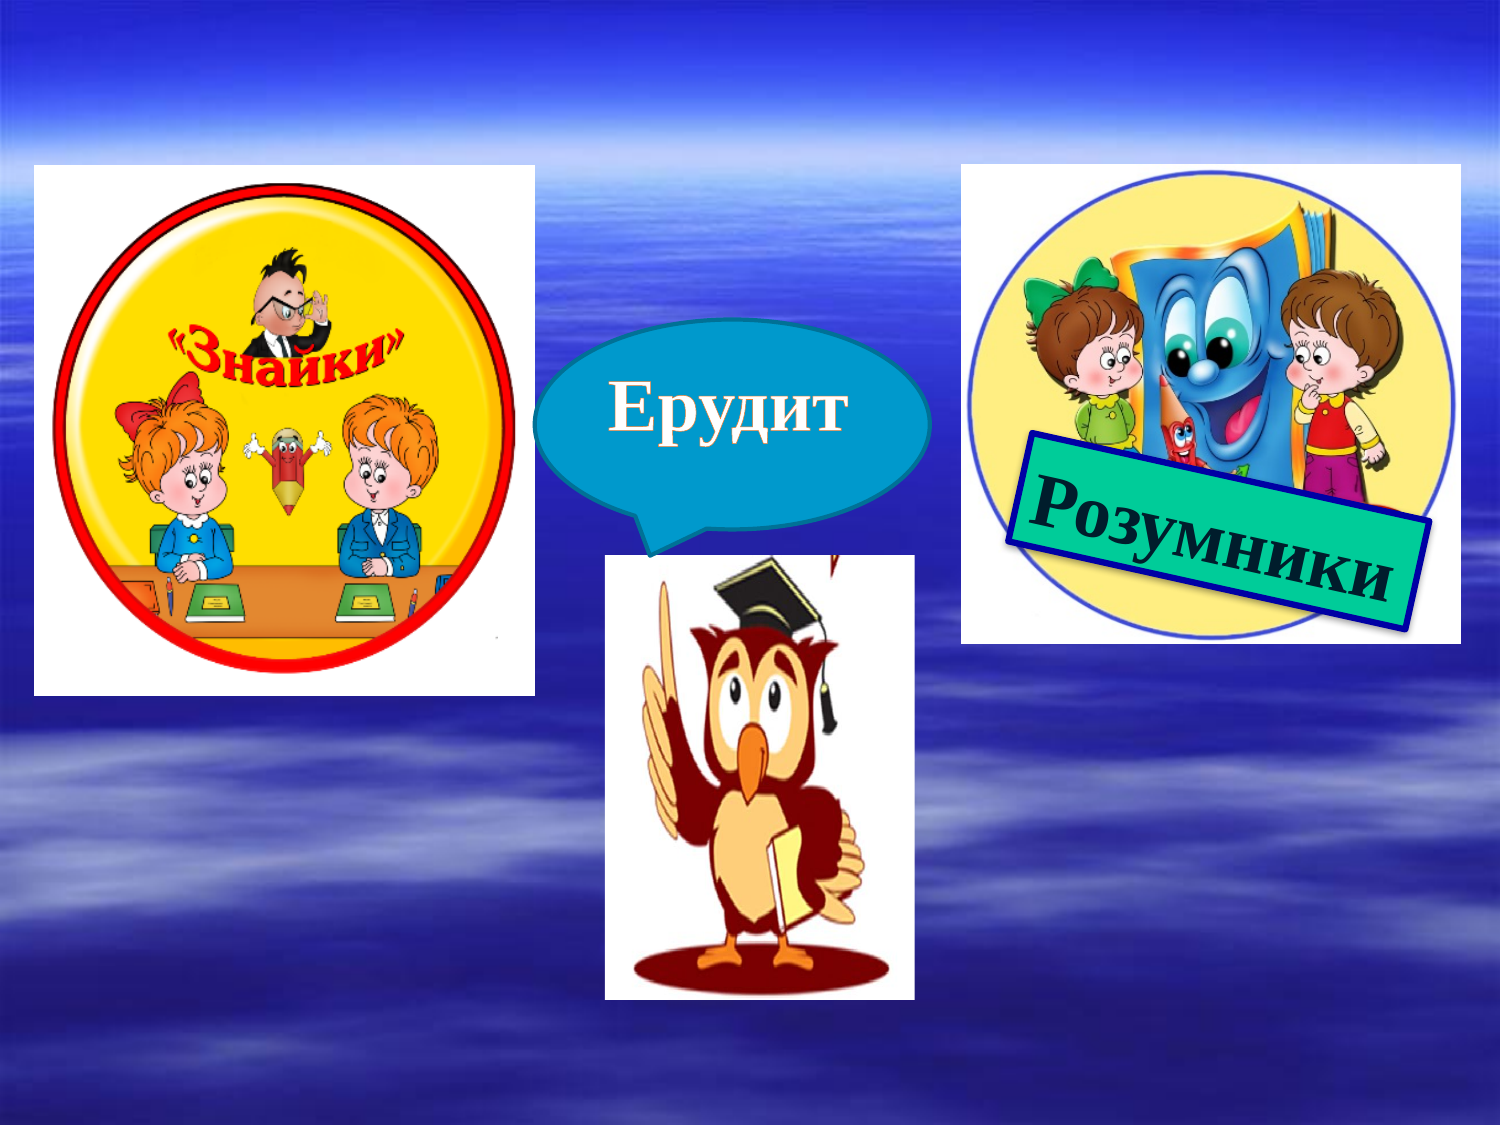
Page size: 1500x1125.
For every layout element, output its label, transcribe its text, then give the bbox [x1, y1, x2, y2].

text_box Ерудит [541, 317, 932, 553]
picture [0, 0, 1500, 1125]
